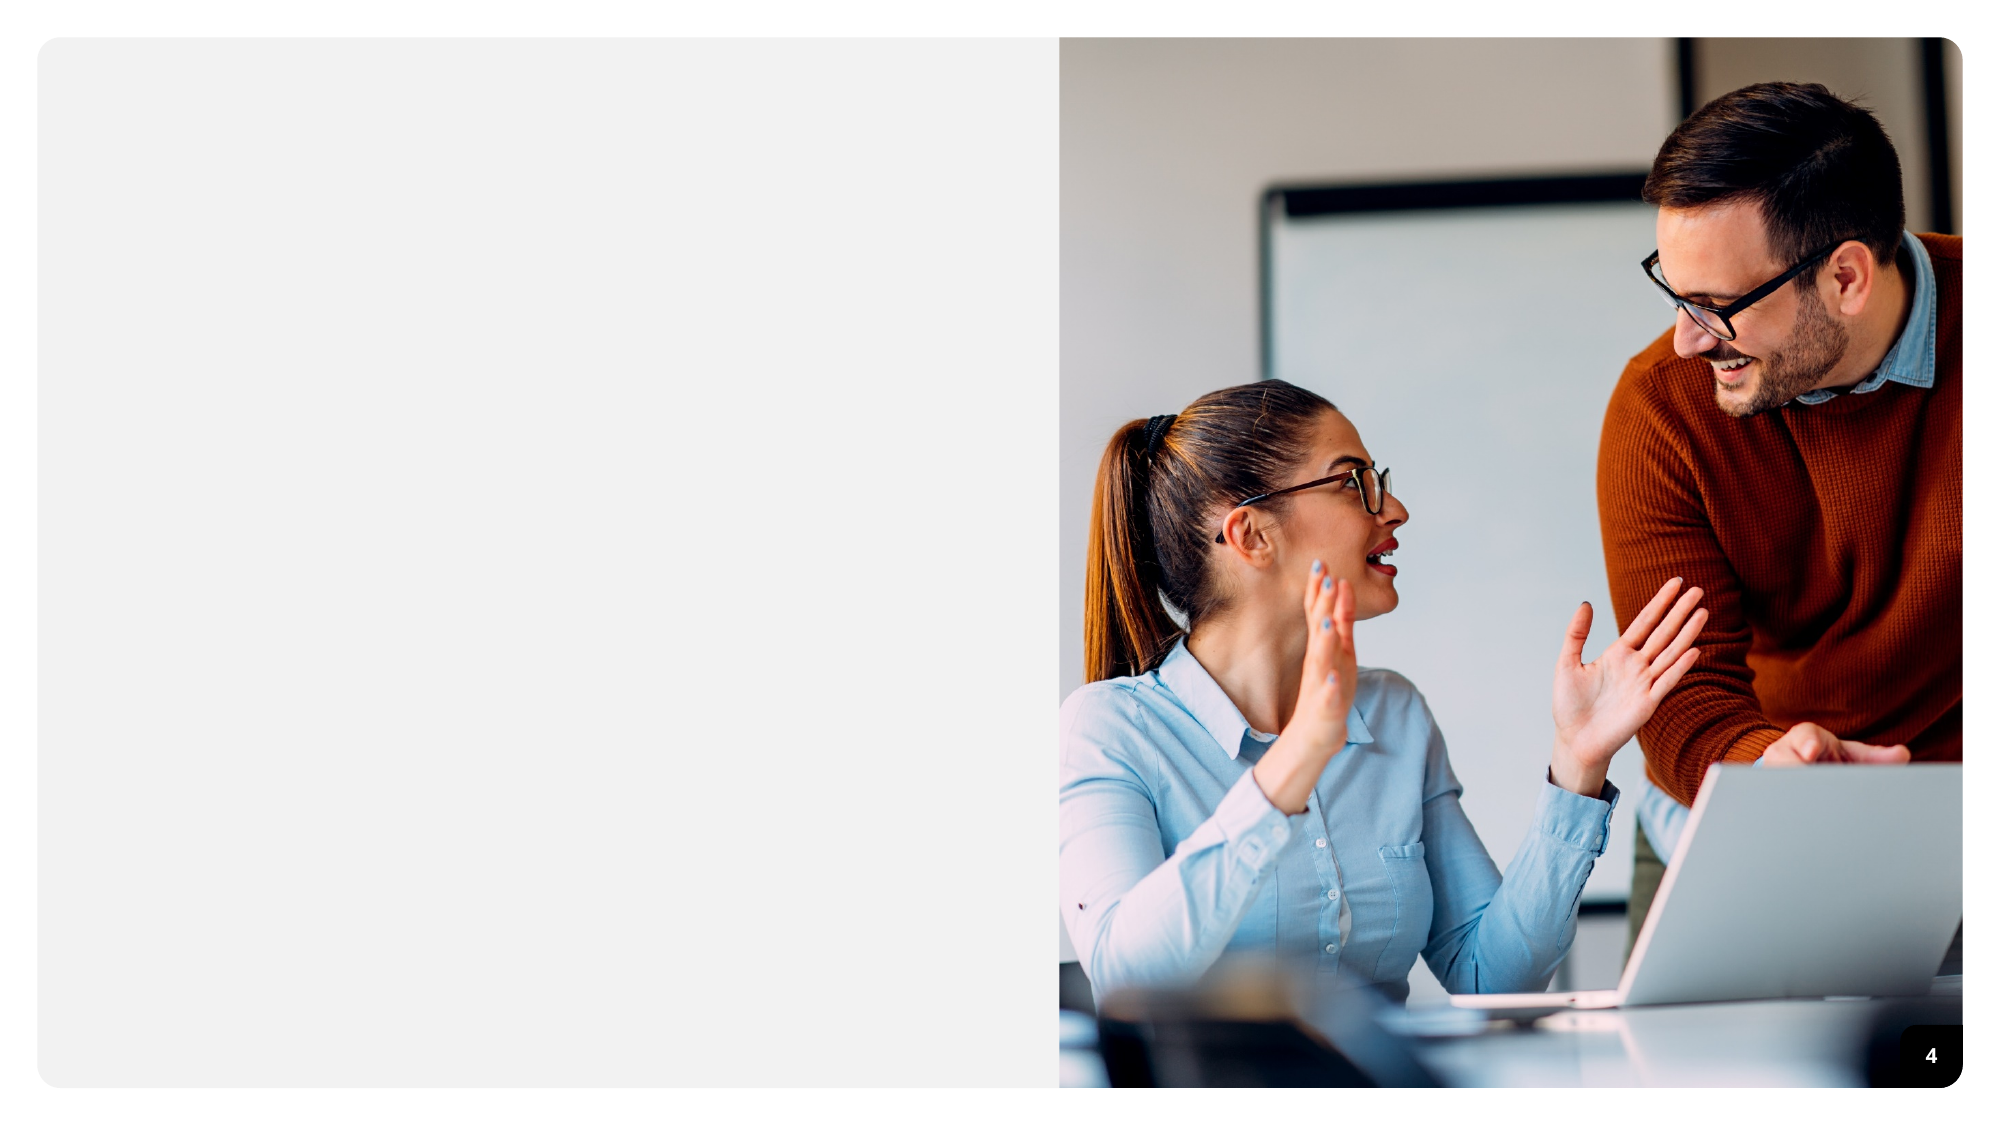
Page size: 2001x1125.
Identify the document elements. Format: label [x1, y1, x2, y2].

picture [1059, 37, 1963, 1089]
